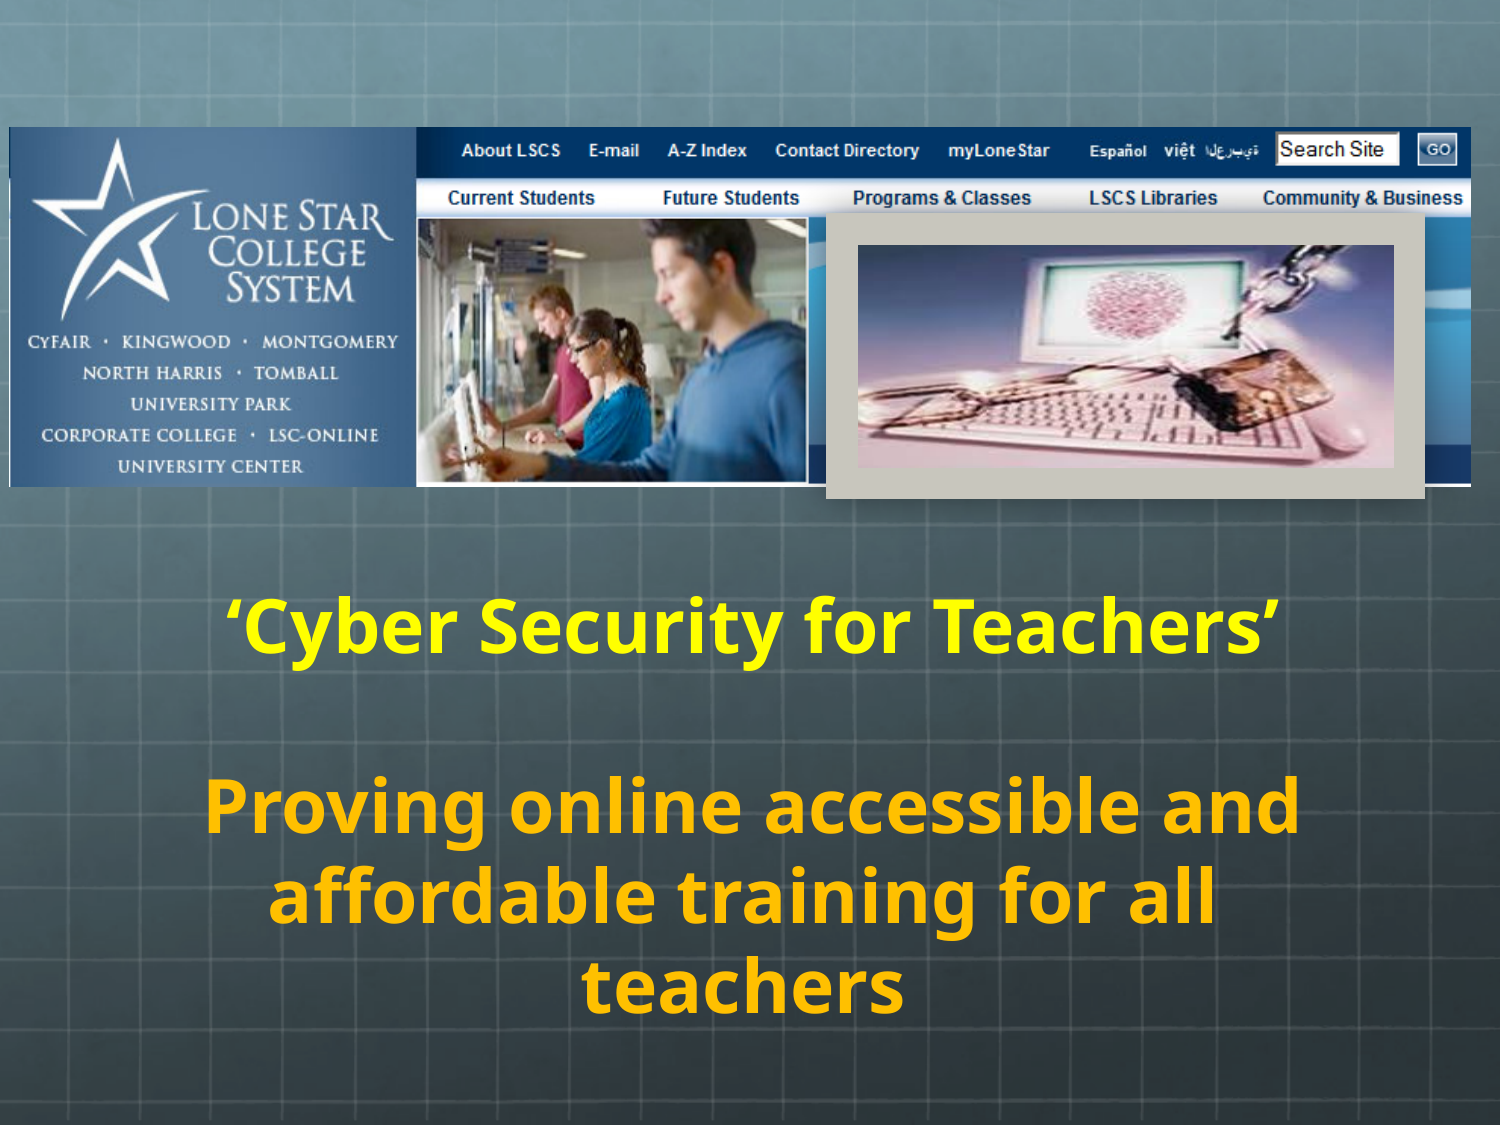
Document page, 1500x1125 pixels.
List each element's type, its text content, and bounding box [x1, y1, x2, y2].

text_box ‘Cyber Security for Teachers’ Proving online accessible and affordable training for all teachers [88, 571, 1418, 1125]
picture [0, 0, 1500, 1125]
